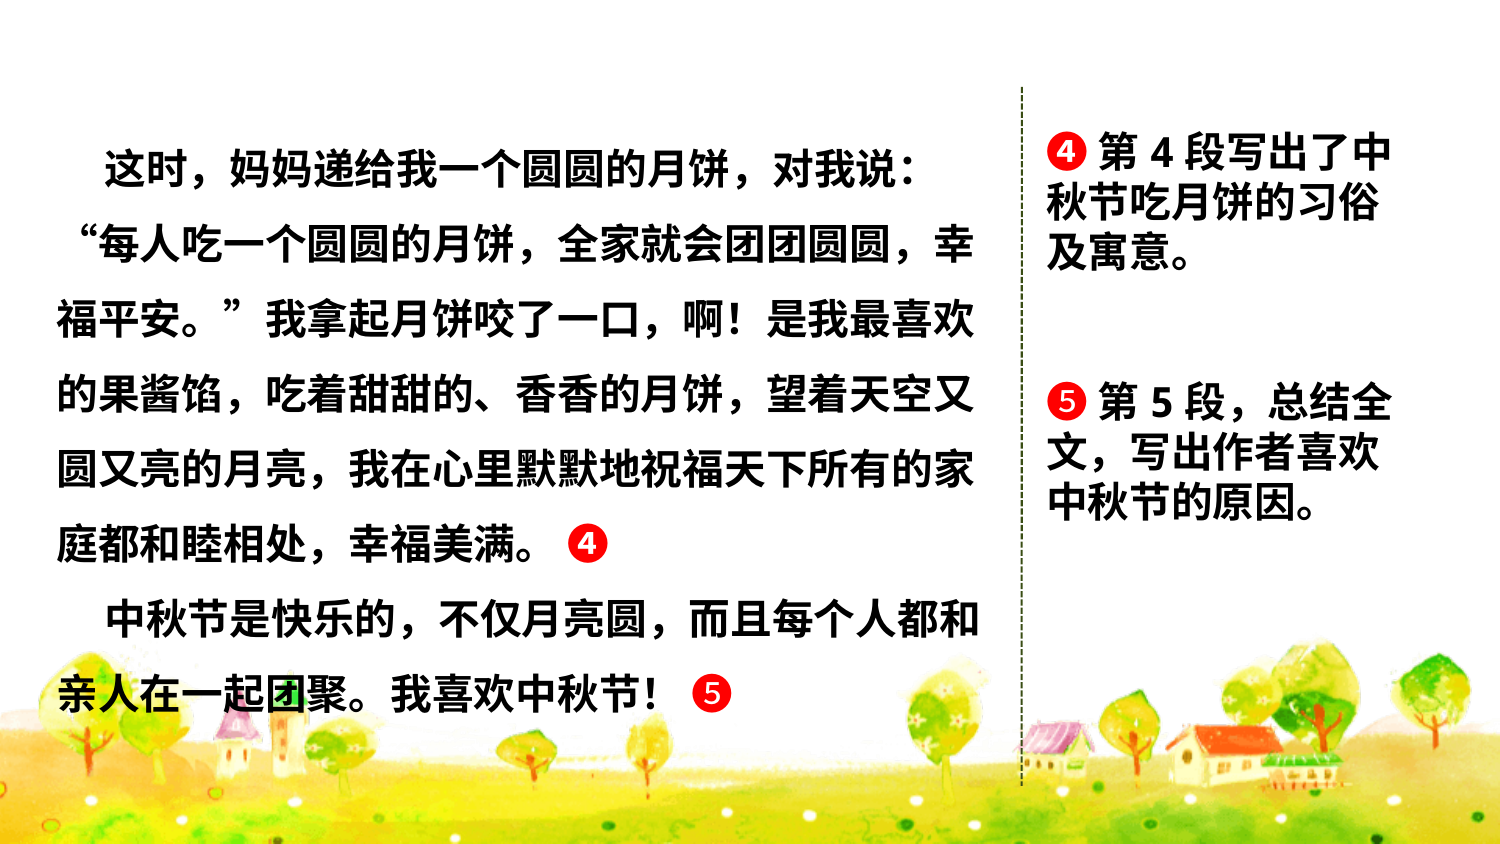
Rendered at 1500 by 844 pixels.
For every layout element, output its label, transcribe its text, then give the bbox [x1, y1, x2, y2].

text_box ❹第4段写出了中秋节吃月饼的习俗及寓意。 ❺第5段，总结全文，写出作者喜欢中秋节的原因。 [1031, 118, 1422, 534]
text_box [41, 86, 1022, 786]
picture [0, 614, 1500, 844]
